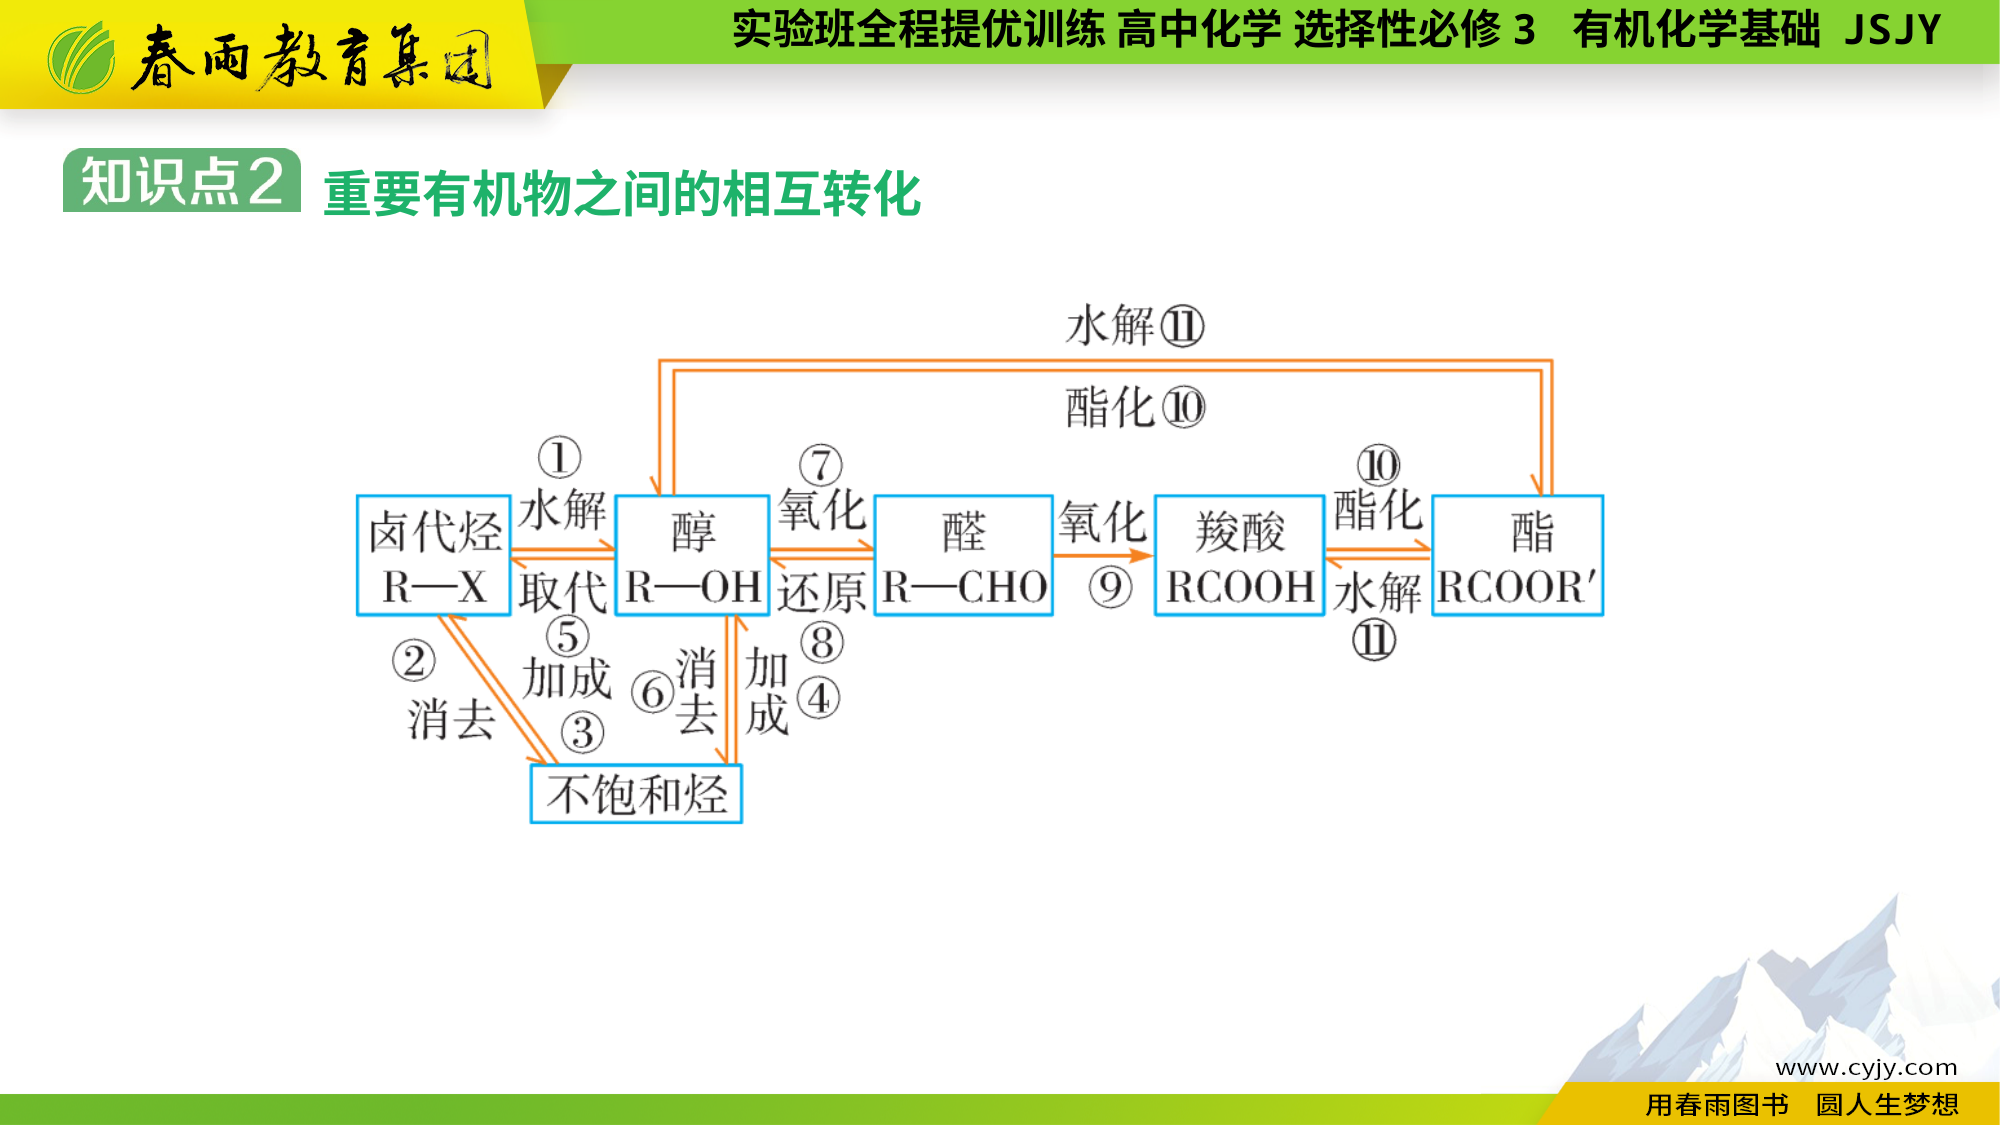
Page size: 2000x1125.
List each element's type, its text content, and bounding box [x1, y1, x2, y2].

picture [0, 0, 2000, 1125]
list 重要有机物之间的相互转化 [59, 125, 1944, 329]
